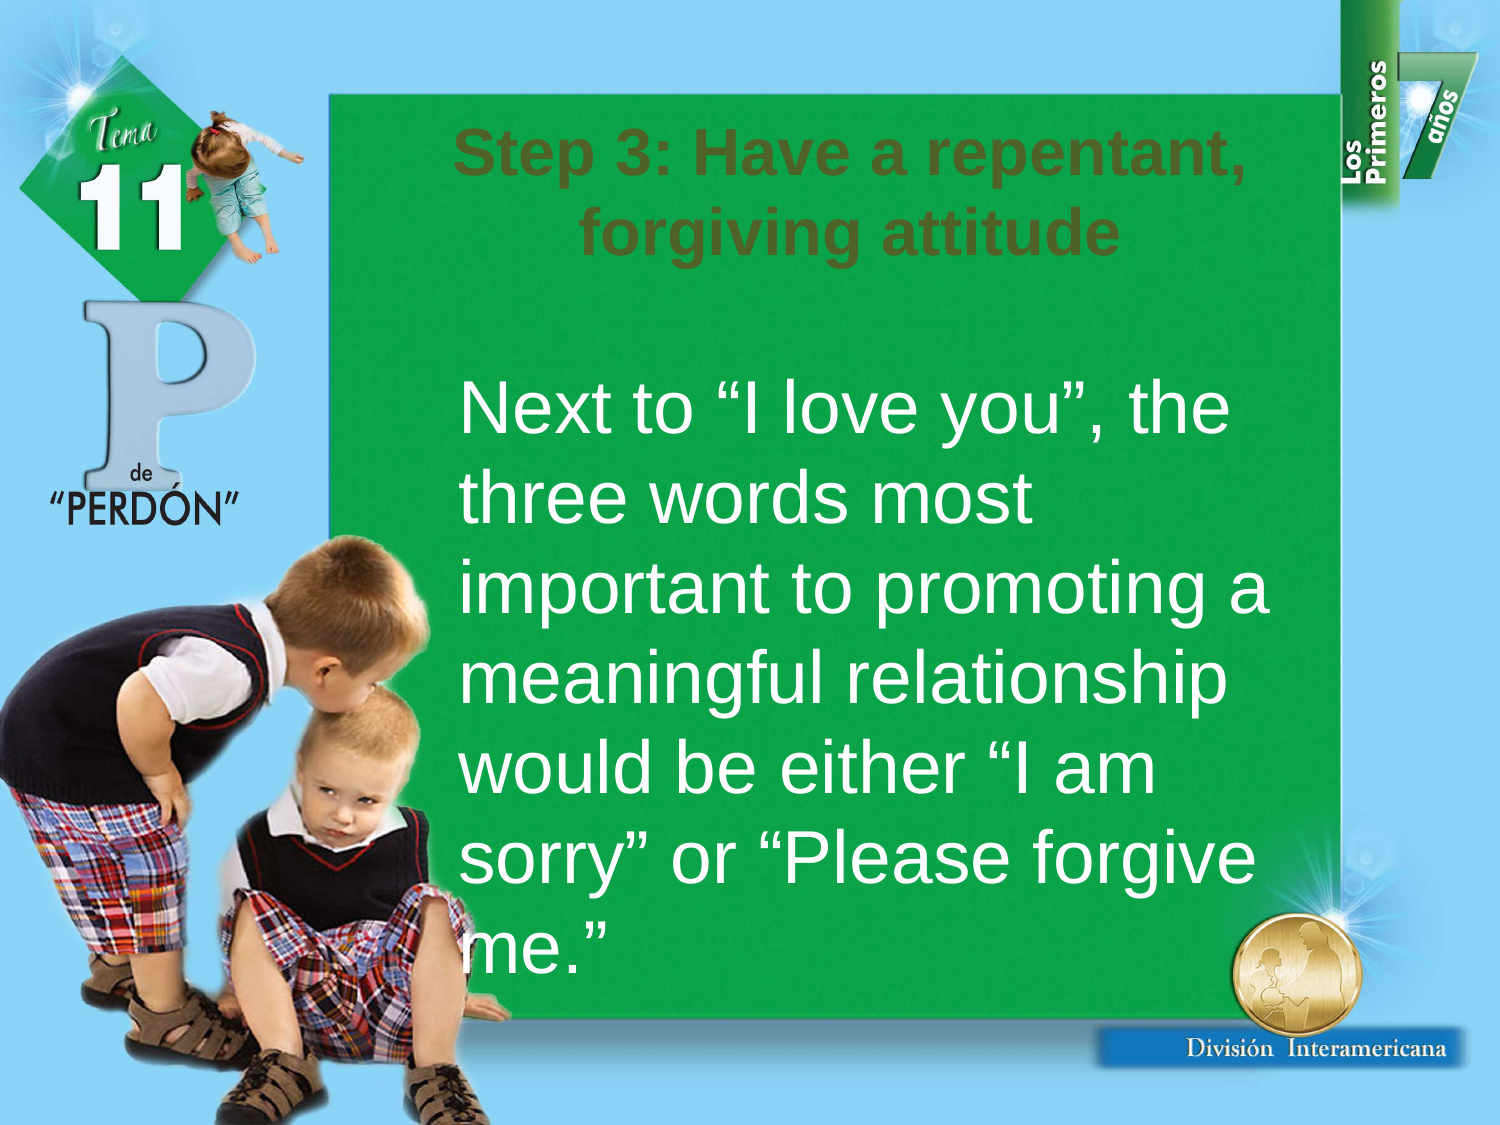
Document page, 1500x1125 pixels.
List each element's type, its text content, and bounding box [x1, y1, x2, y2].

picture [0, 0, 1500, 1125]
text_box Step 3: Have a repentant, forgiving attitude Next to “I love you”, the three words most important to promoting a meaningful relationship would be either “I am sorry” or “Please forgive me.” [383, 101, 1317, 997]
